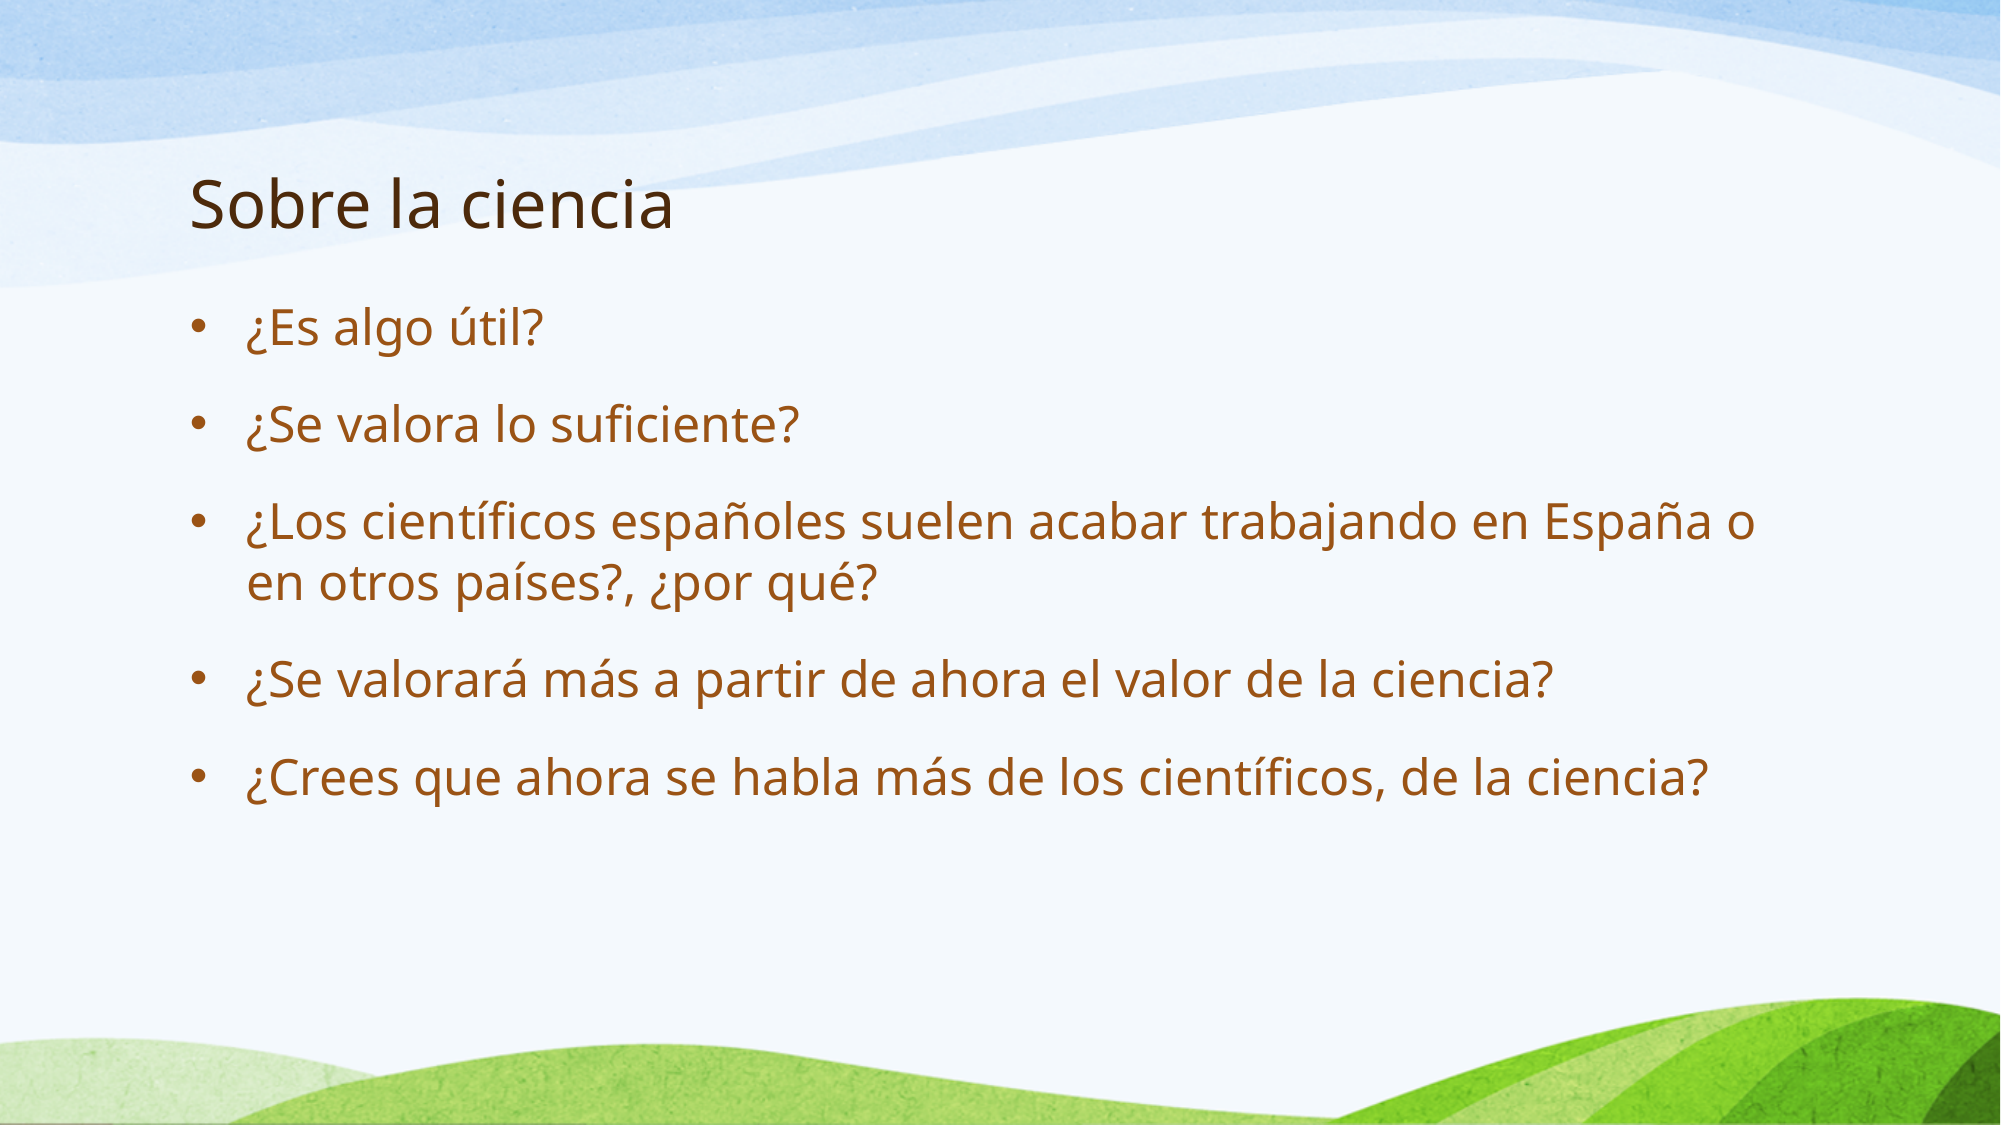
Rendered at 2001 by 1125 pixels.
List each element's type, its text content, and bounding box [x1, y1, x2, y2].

picture [0, 0, 2001, 1125]
list ¿Es algo útil? ¿Se valora lo suficiente? ¿Los científicos españoles suelen acabar trabajando en España o en otros países?, ¿por qué? ¿Se valorará más a partir de ahora el valor de la ciencia? ¿Crees que ahora se habla más de los científicos, de la ciencia? [174, 287, 1825, 982]
title Sobre la ciencia [174, 50, 1825, 250]
